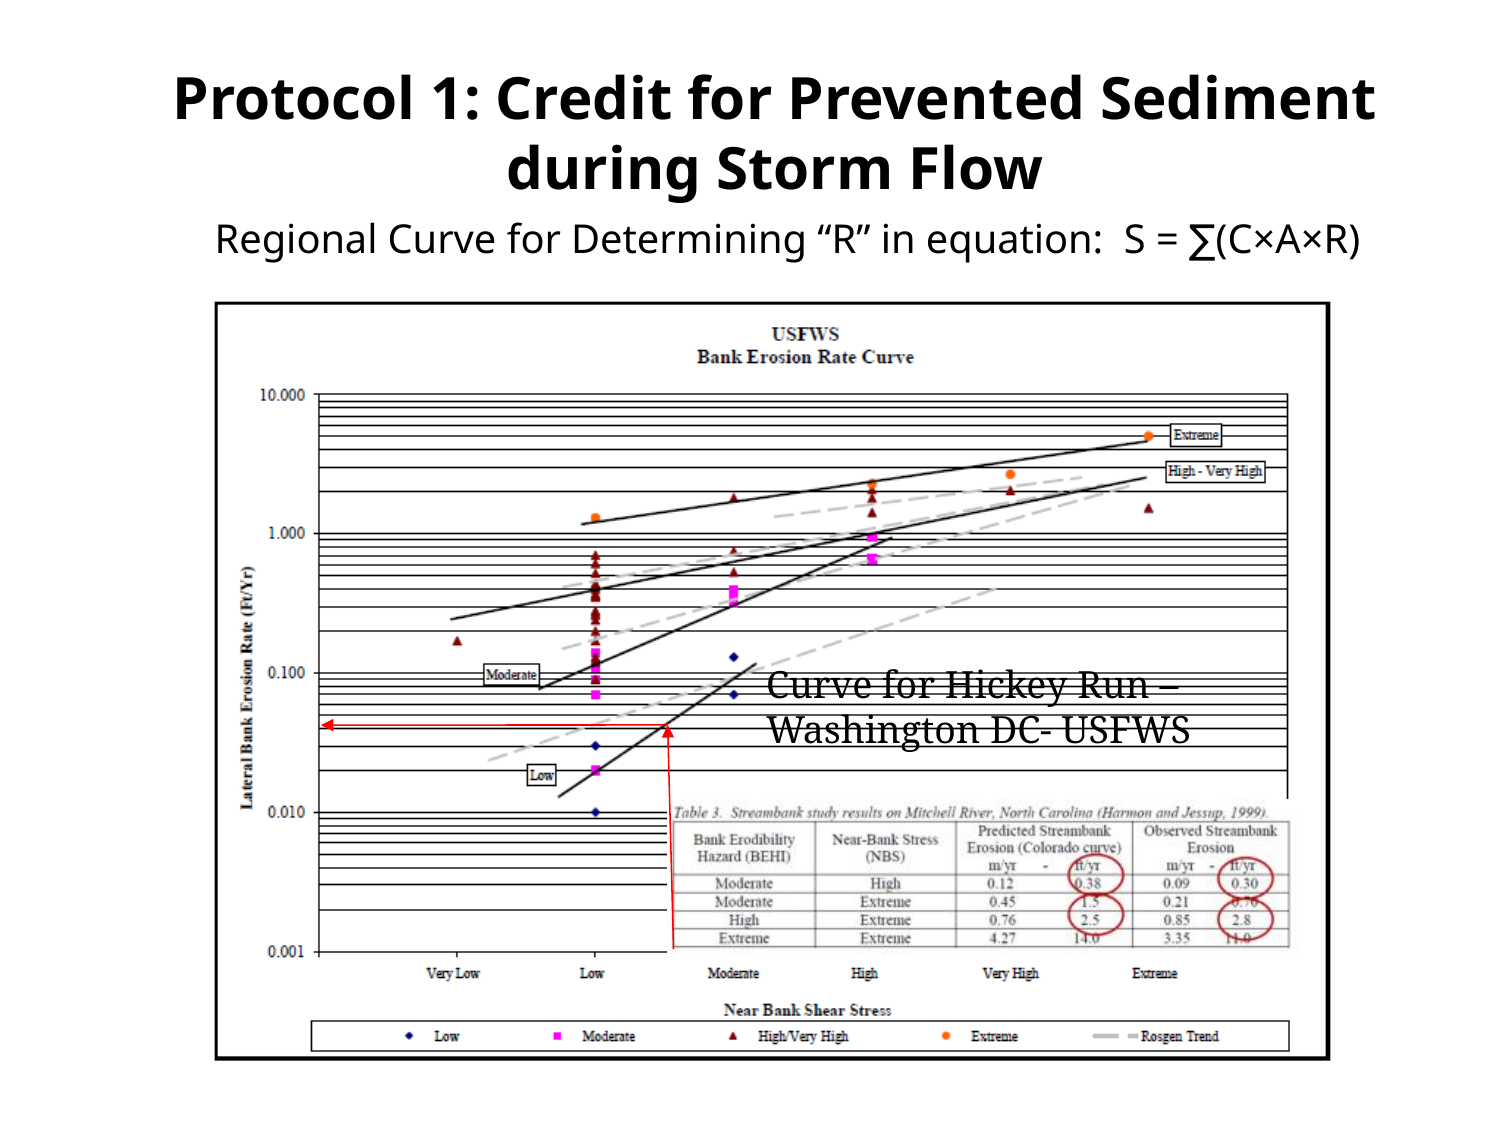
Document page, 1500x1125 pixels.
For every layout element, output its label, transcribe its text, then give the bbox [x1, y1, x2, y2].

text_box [667, 724, 674, 950]
picture [212, 299, 1335, 1065]
title Regional Curve for Determining “R” in equation: S = ∑(c×a×r) [112, 187, 1463, 288]
text_box Protocol 1: Credit for Prevented Sediment during Storm Flow [99, 37, 1450, 225]
